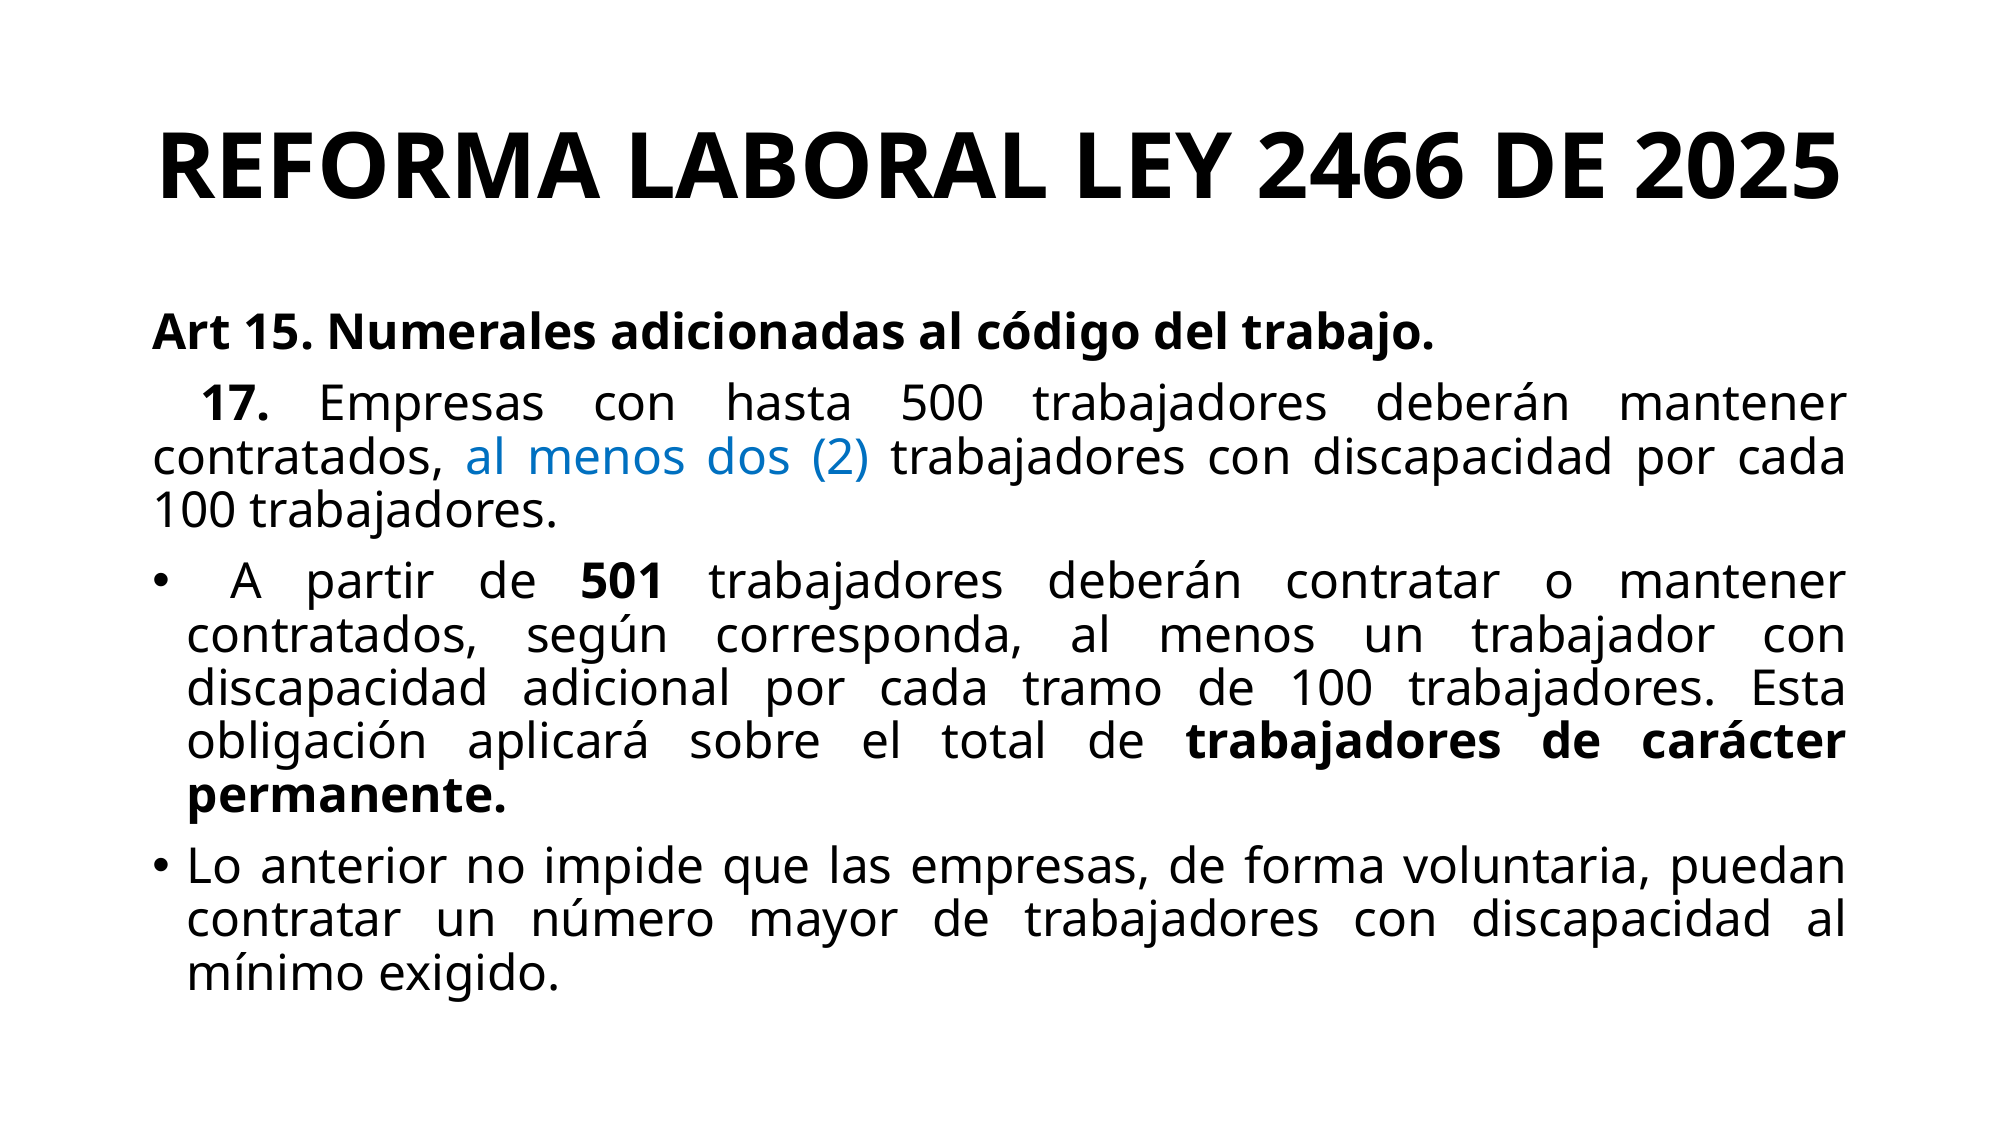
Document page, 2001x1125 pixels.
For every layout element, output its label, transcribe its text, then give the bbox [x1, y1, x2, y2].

list Art 15. Numerales adicionadas al código del trabajo. 17. Empresas con hasta 500 trabajadores deberán mantener contratados, al menos dos (2) trabajadores con discapacidad por cada 100 trabajadores. A partir de 501 trabajadores deberán contratar o mantener contratados, según corresponda, al menos un trabajador con discapacidad adicional por cada tramo de 100 trabajadores. Esta obligación aplicará sobre el total de trabajadores de carácter permanente. Lo anterior no impide que las empresas, de forma voluntaria, puedan contratar un número mayor de trabajadores con discapacidad al mínimo exigido. [137, 299, 1863, 1014]
title REFORMA LABORAL LEY 2466 DE 2025 [137, 59, 1863, 278]
